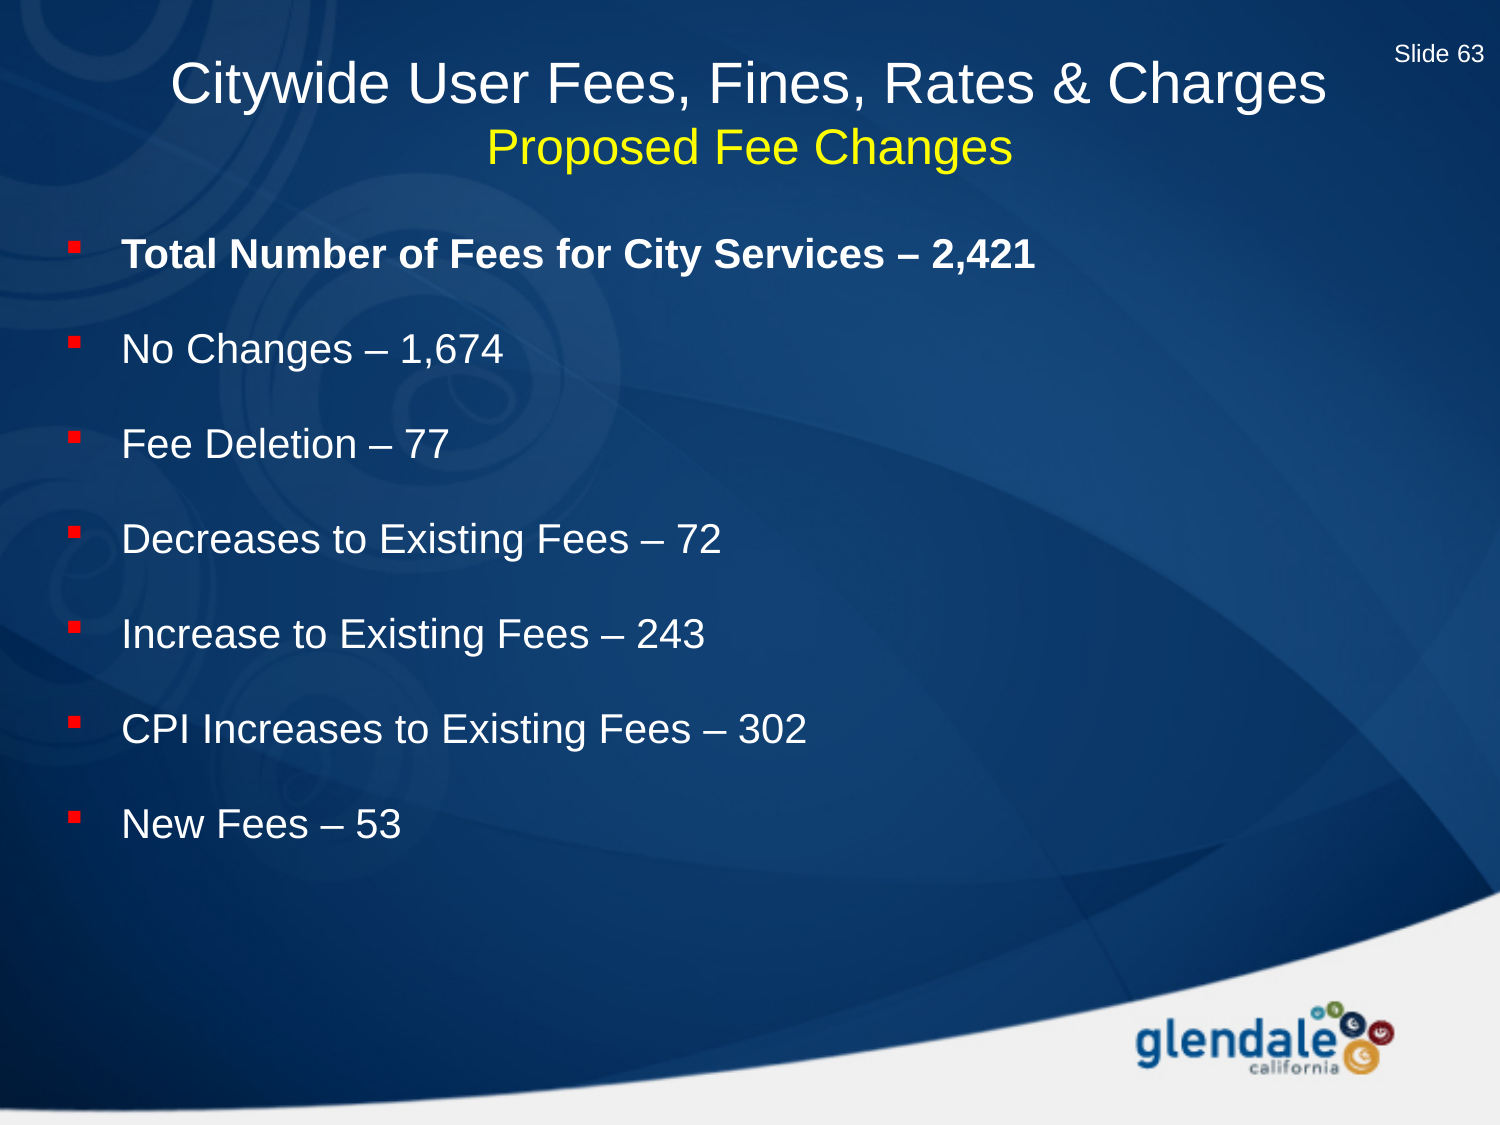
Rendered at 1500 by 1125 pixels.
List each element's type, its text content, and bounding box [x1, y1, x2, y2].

text_box Total Number of Fees for City Services – 2,421 No Changes – 1,674 Fee Deletion – 77 Decreases to Existing Fees – 72 Increase to Existing Fees – 243 CPI Increases to Existing Fees – 302 New Fees – 53 [49, 224, 1463, 863]
picture [0, 0, 1500, 1125]
text_box Citywide User Fees, Fines, Rates & Charges Proposed Fee Changes [50, 37, 1450, 125]
slide_number Slide 63 [1149, 0, 1500, 75]
